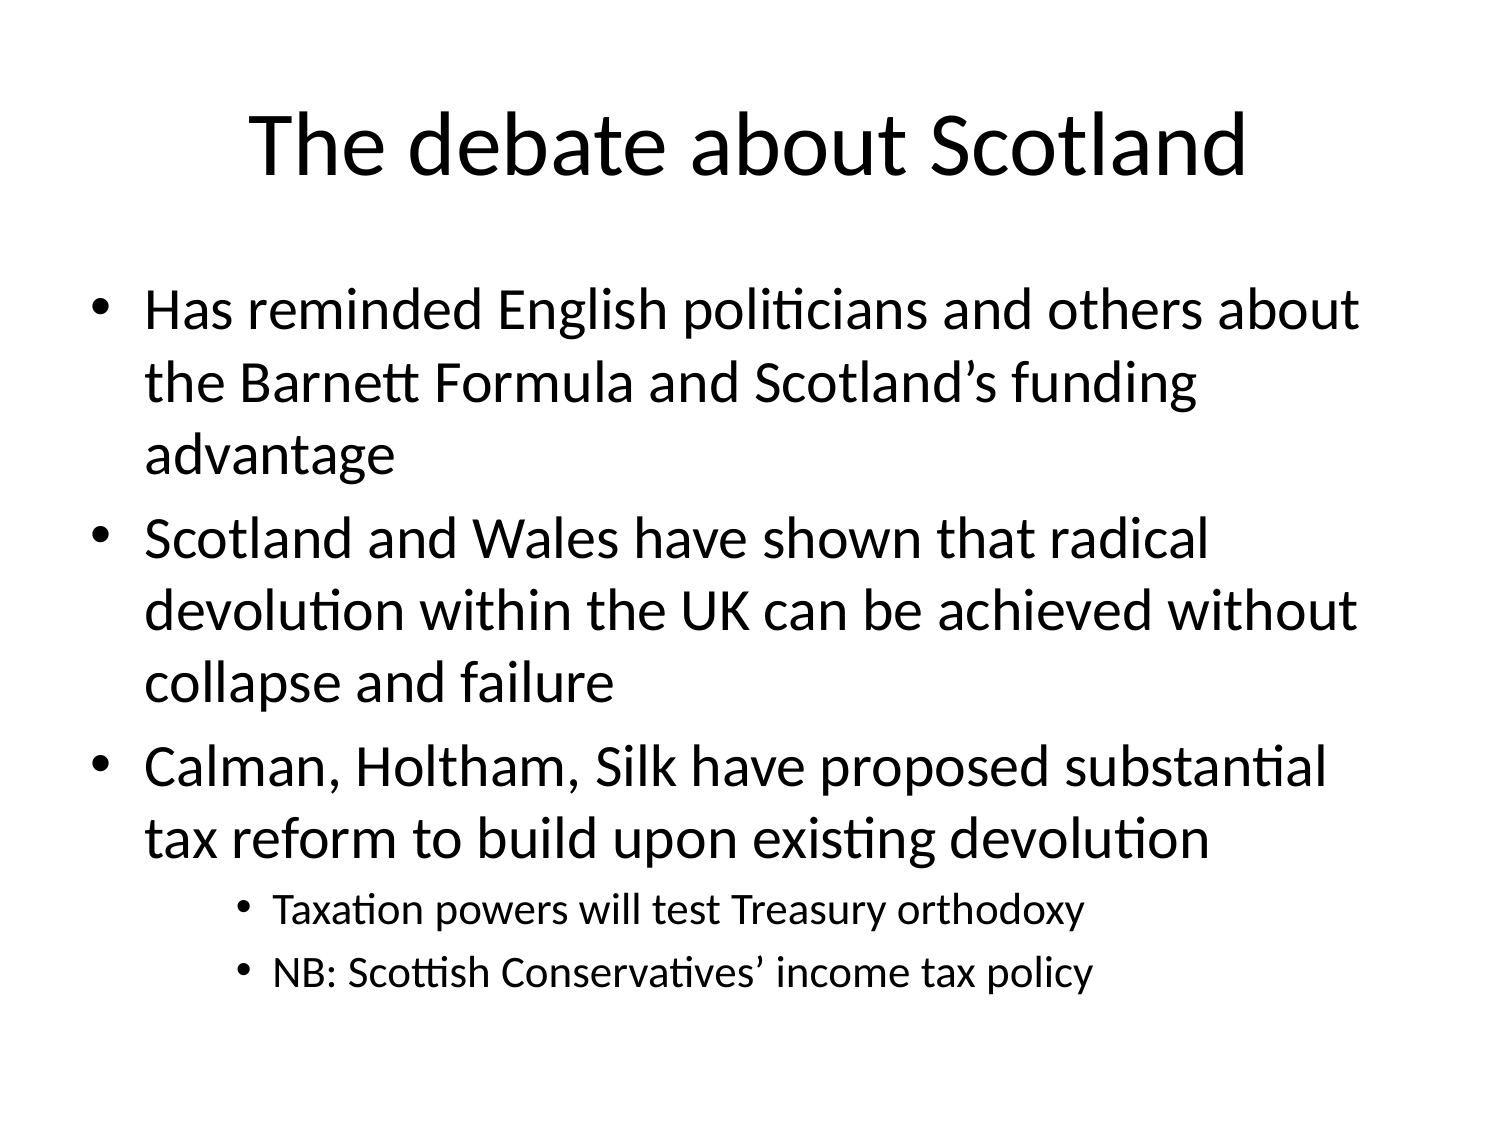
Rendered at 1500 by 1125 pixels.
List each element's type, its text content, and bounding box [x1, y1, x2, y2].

title The debate about Scotland [75, 45, 1425, 233]
list Has reminded English politicians and others about the Barnett Formula and Scotland’s funding advantage Scotland and Wales have shown that radical devolution within the UK can be achieved without collapse and failure Calman, Holtham, Silk have proposed substantial tax reform to build upon existing devolution Taxation powers will test Treasury orthodoxy NB: Scottish Conservatives’ income tax policy [75, 262, 1425, 1005]
